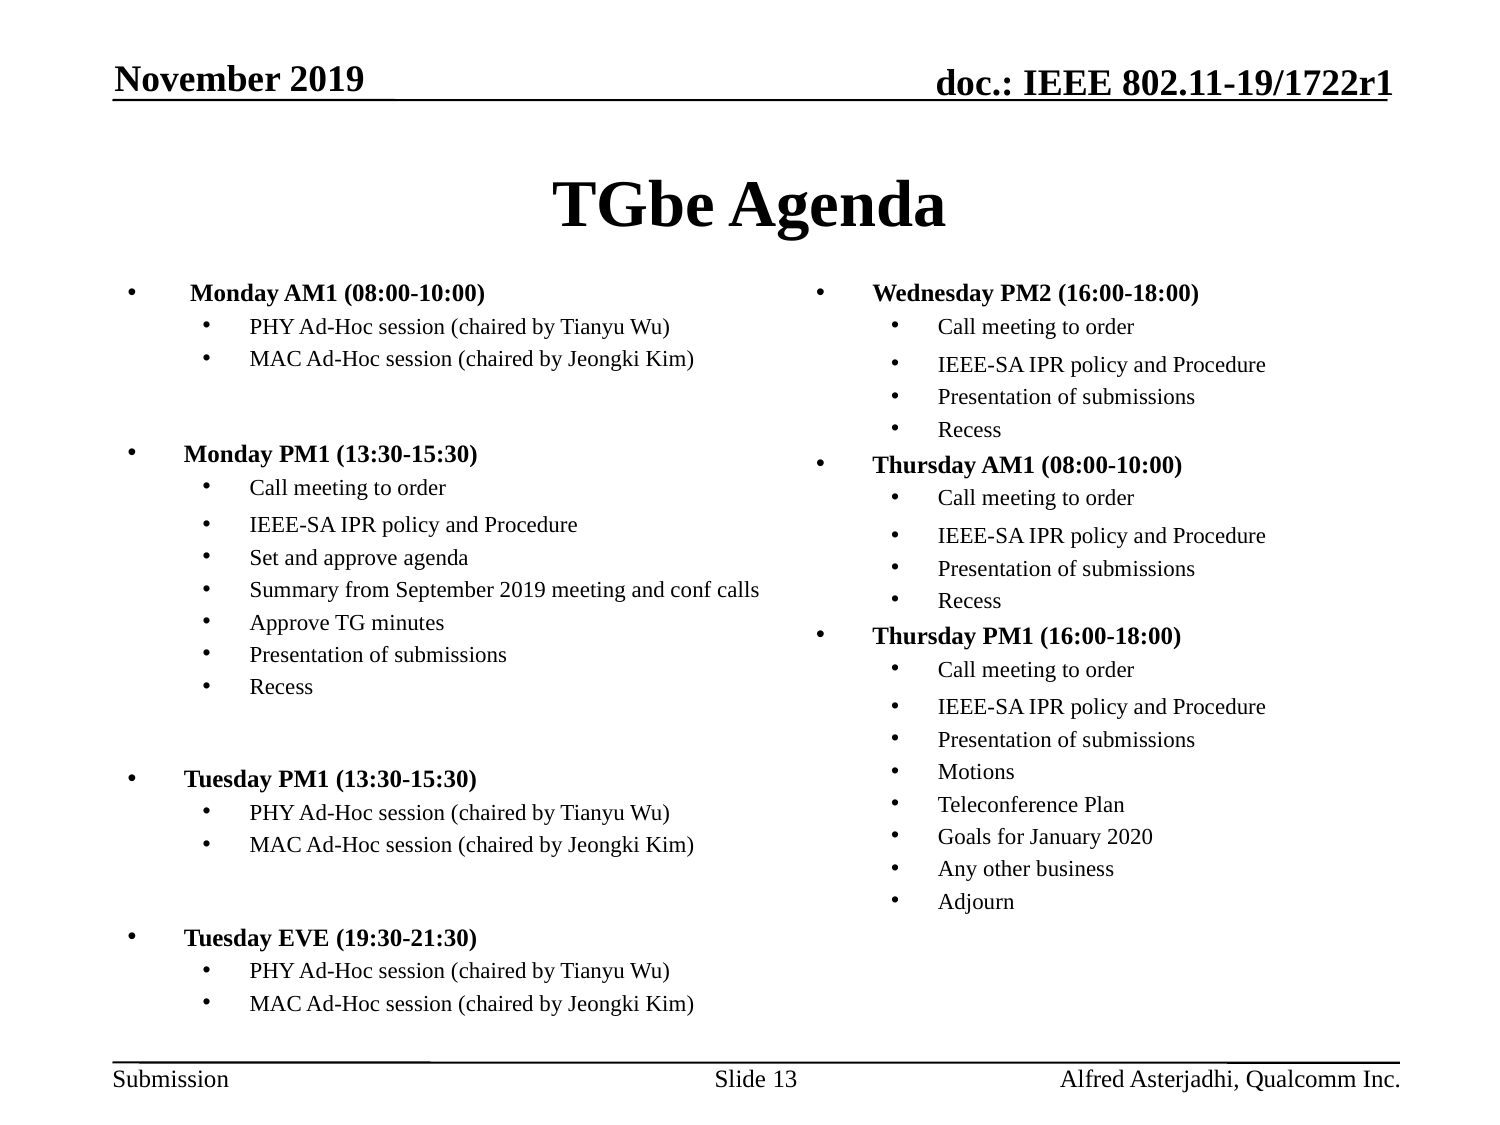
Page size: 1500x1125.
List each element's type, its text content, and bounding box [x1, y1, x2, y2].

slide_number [114, 54, 423, 100]
title TGbe Agenda [112, 112, 1388, 275]
list Monday AM1 (08:00-10:00) PHY Ad-Hoc session (chaired by Tianyu Wu) MAC Ad-Hoc session (chaired by Jeongki Kim) Monday PM1 (13:30-15:30) Call meeting to order IEEE-SA IPR policy and Procedure Set and approve agenda Summary from September 2019 meeting and conf calls Approve TG minutes Presentation of submissions Recess Tuesday PM1 (13:30-15:30) PHY Ad-Hoc session (chaired by Tianyu Wu) MAC Ad-Hoc session (chaired by Jeongki Kim) Tuesday EVE (19:30-21:30) PHY Ad-Hoc session (chaired by Tianyu Wu) MAC Ad-Hoc session (chaired by Jeongki Kim) [112, 274, 813, 1063]
footer Alfred Asterjadhi, Qualcomm Inc. [878, 1063, 1402, 1093]
slide_number Slide 13 [712, 1061, 800, 1123]
text_box Wednesday PM2 (16:00-18:00) Call meeting to order IEEE-SA IPR policy and Procedure Presentation of submissions Recess Thursday AM1 (08:00-10:00) Call meeting to order IEEE-SA IPR policy and Procedure Presentation of submissions Recess Thursday PM1 (16:00-18:00) Call meeting to order IEEE-SA IPR policy and Procedure Presentation of submissions Motions Teleconference Plan Goals for January 2020 Any other business Adjourn [800, 275, 1402, 1063]
